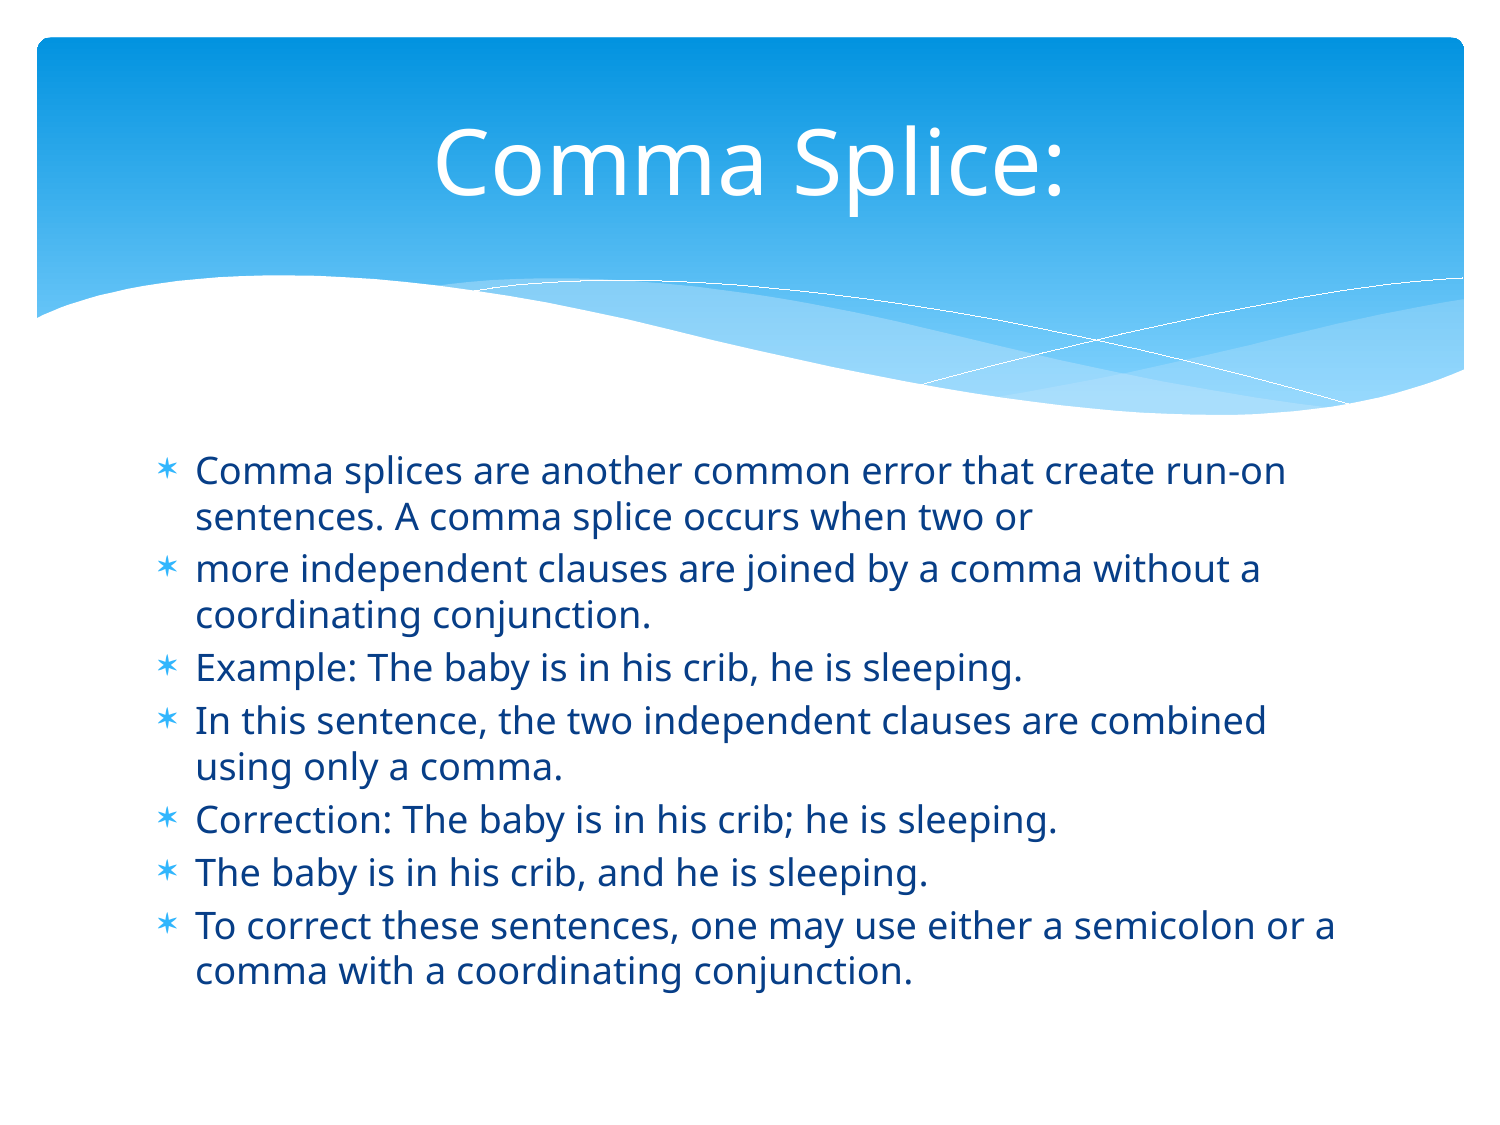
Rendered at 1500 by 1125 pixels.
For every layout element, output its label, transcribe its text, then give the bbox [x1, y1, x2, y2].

title Comma Splice: [75, 55, 1425, 261]
list Comma splices are another common error that create run-on sentences. A comma splice occurs when two or more independent clauses are joined by a comma without a coordinating conjunction. Example: The baby is in his crib, he is sleeping. In this sentence, the two independent clauses are combined using only a comma. Correction: The baby is in his crib; he is sleeping. The baby is in his crib, and he is sleeping. To correct these sentences, one may use either a semicolon or a comma with a coordinating conjunction. [143, 438, 1359, 1005]
